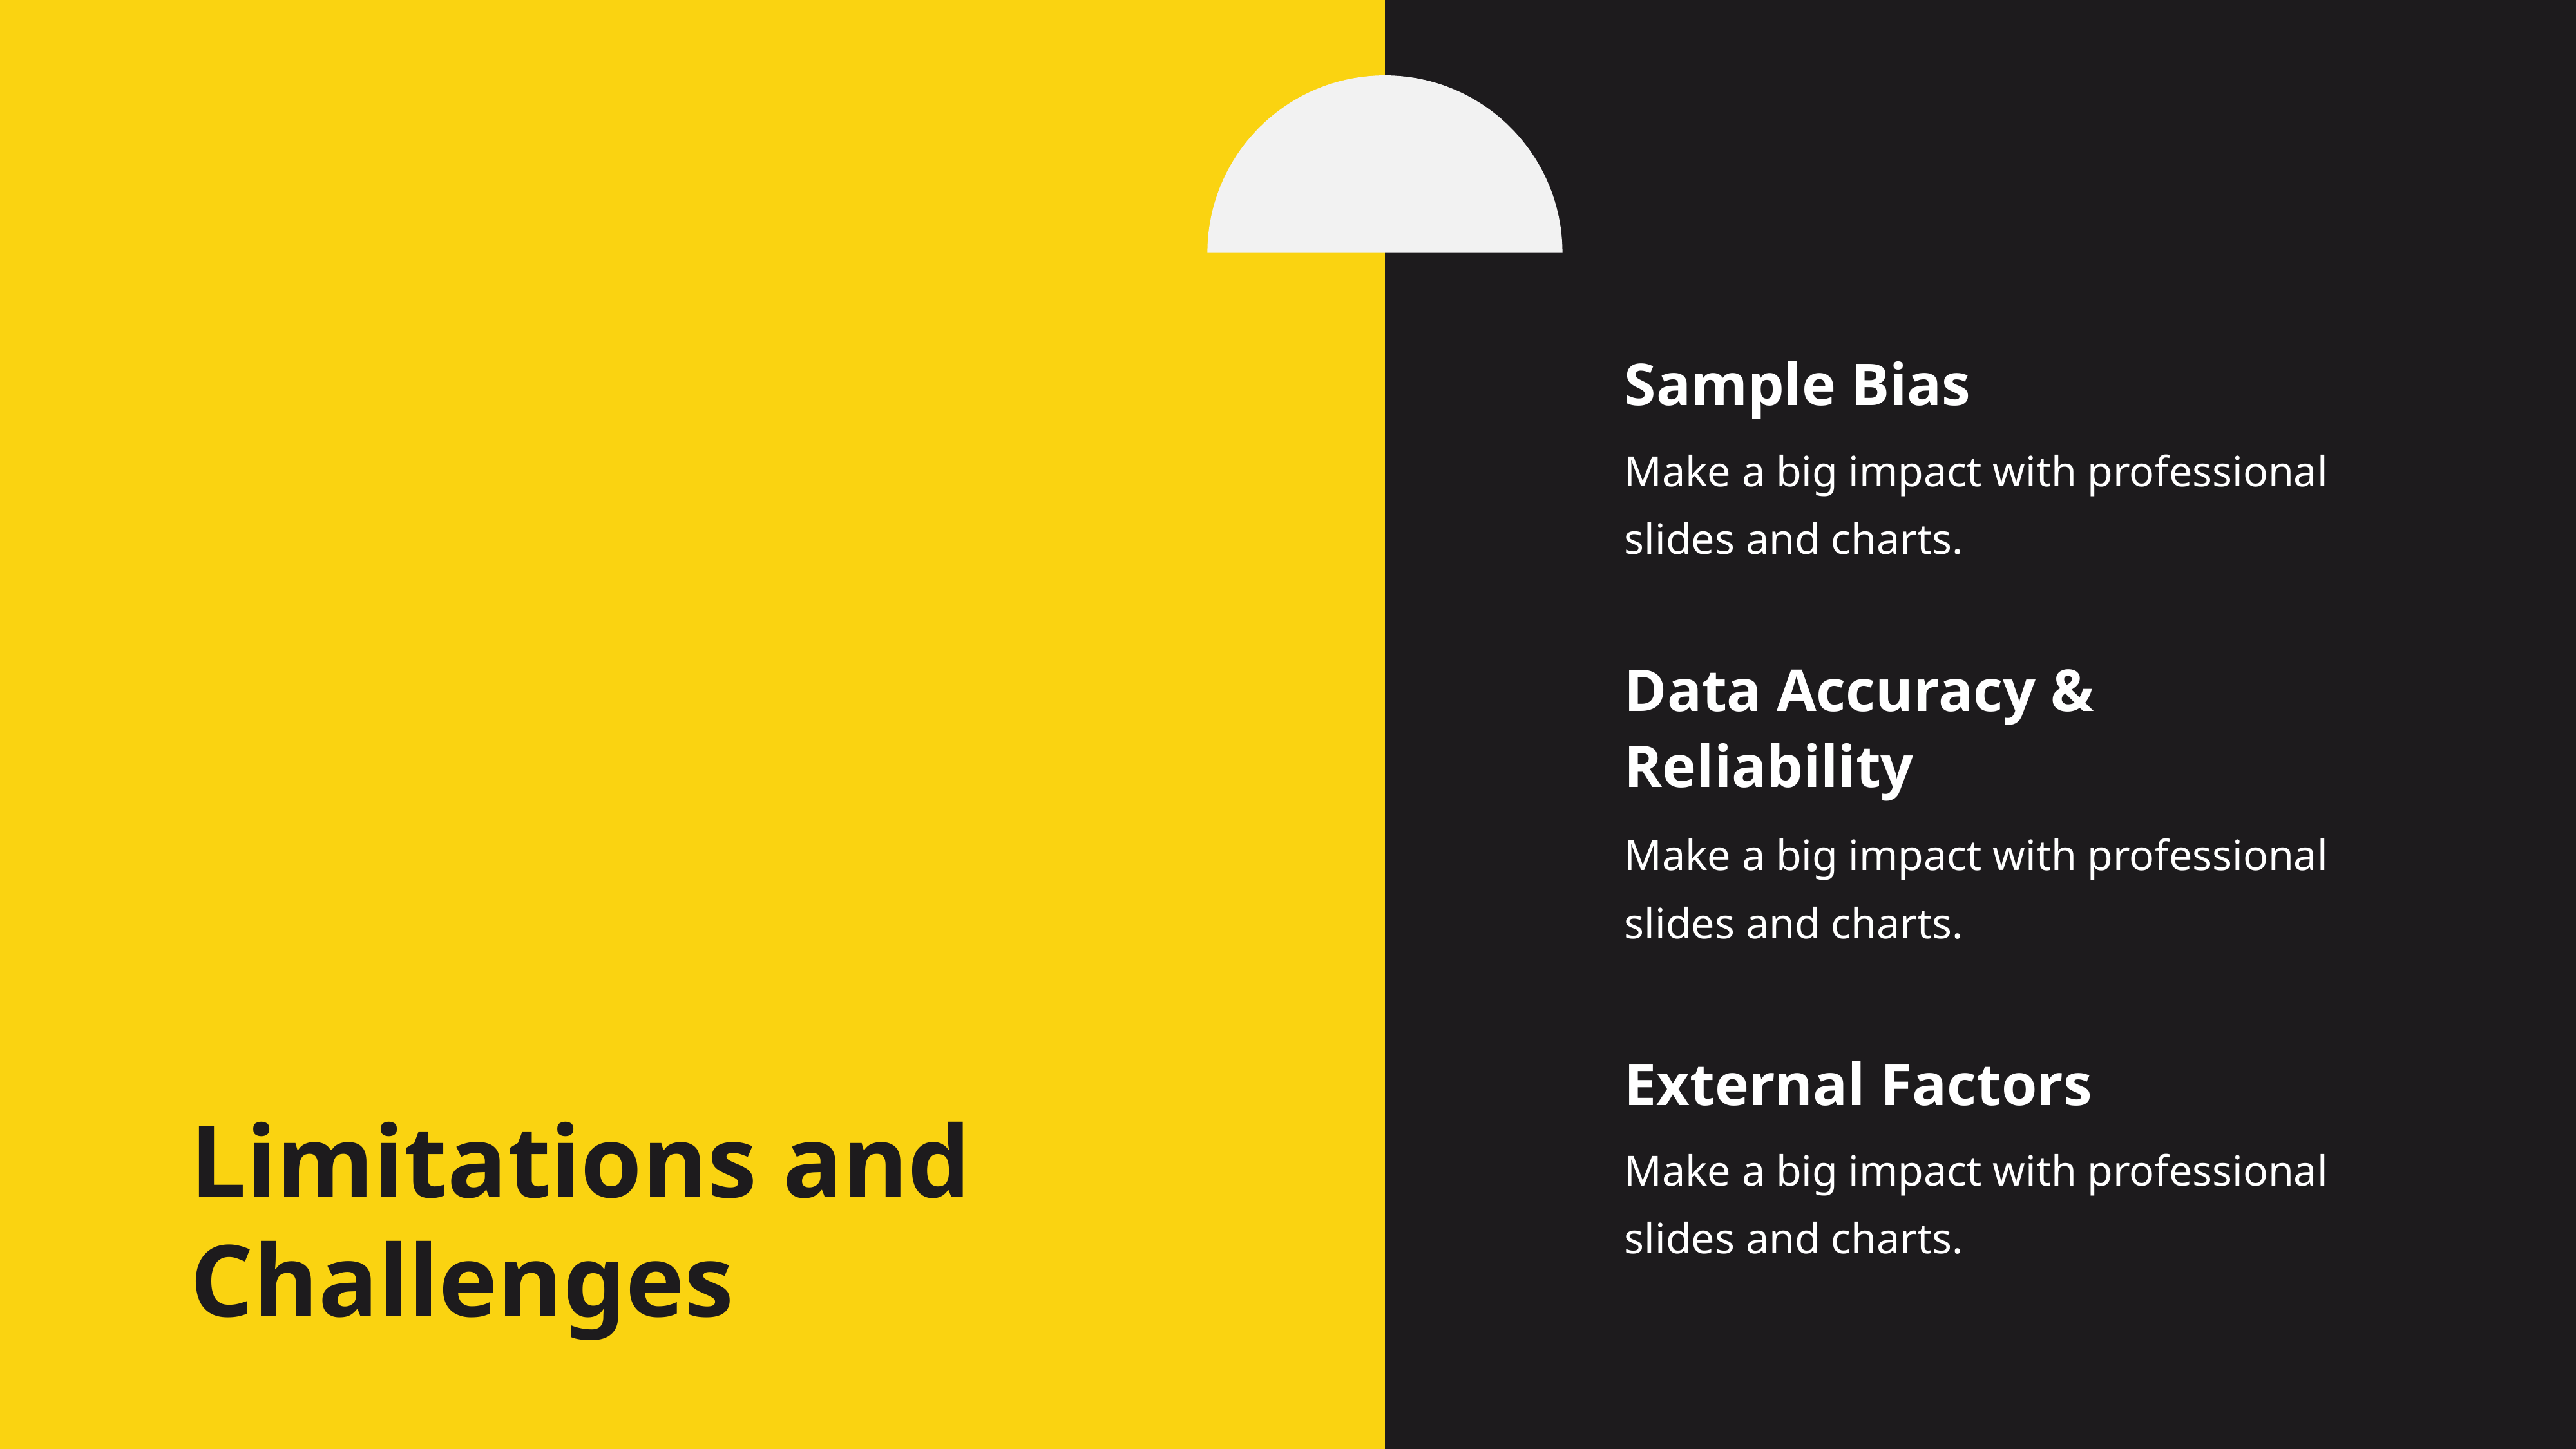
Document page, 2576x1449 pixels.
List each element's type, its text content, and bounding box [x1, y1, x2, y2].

text_box Sample Bias [1615, 336, 2366, 422]
text_box Make a big impact with professional slides and charts. [1615, 422, 2366, 568]
text_box Make a big impact with professional slides and charts. [1615, 1122, 2369, 1267]
text_box Limitations and Challenges [180, 1093, 1154, 1341]
text_box Make a big impact with professional slides and charts. [1615, 806, 2366, 952]
text_box Data Accuracy & Reliability [1615, 641, 2366, 804]
text_box [1207, 75, 1563, 254]
text_box [1384, 0, 2576, 1449]
text_box External Factors [1615, 1036, 2369, 1122]
